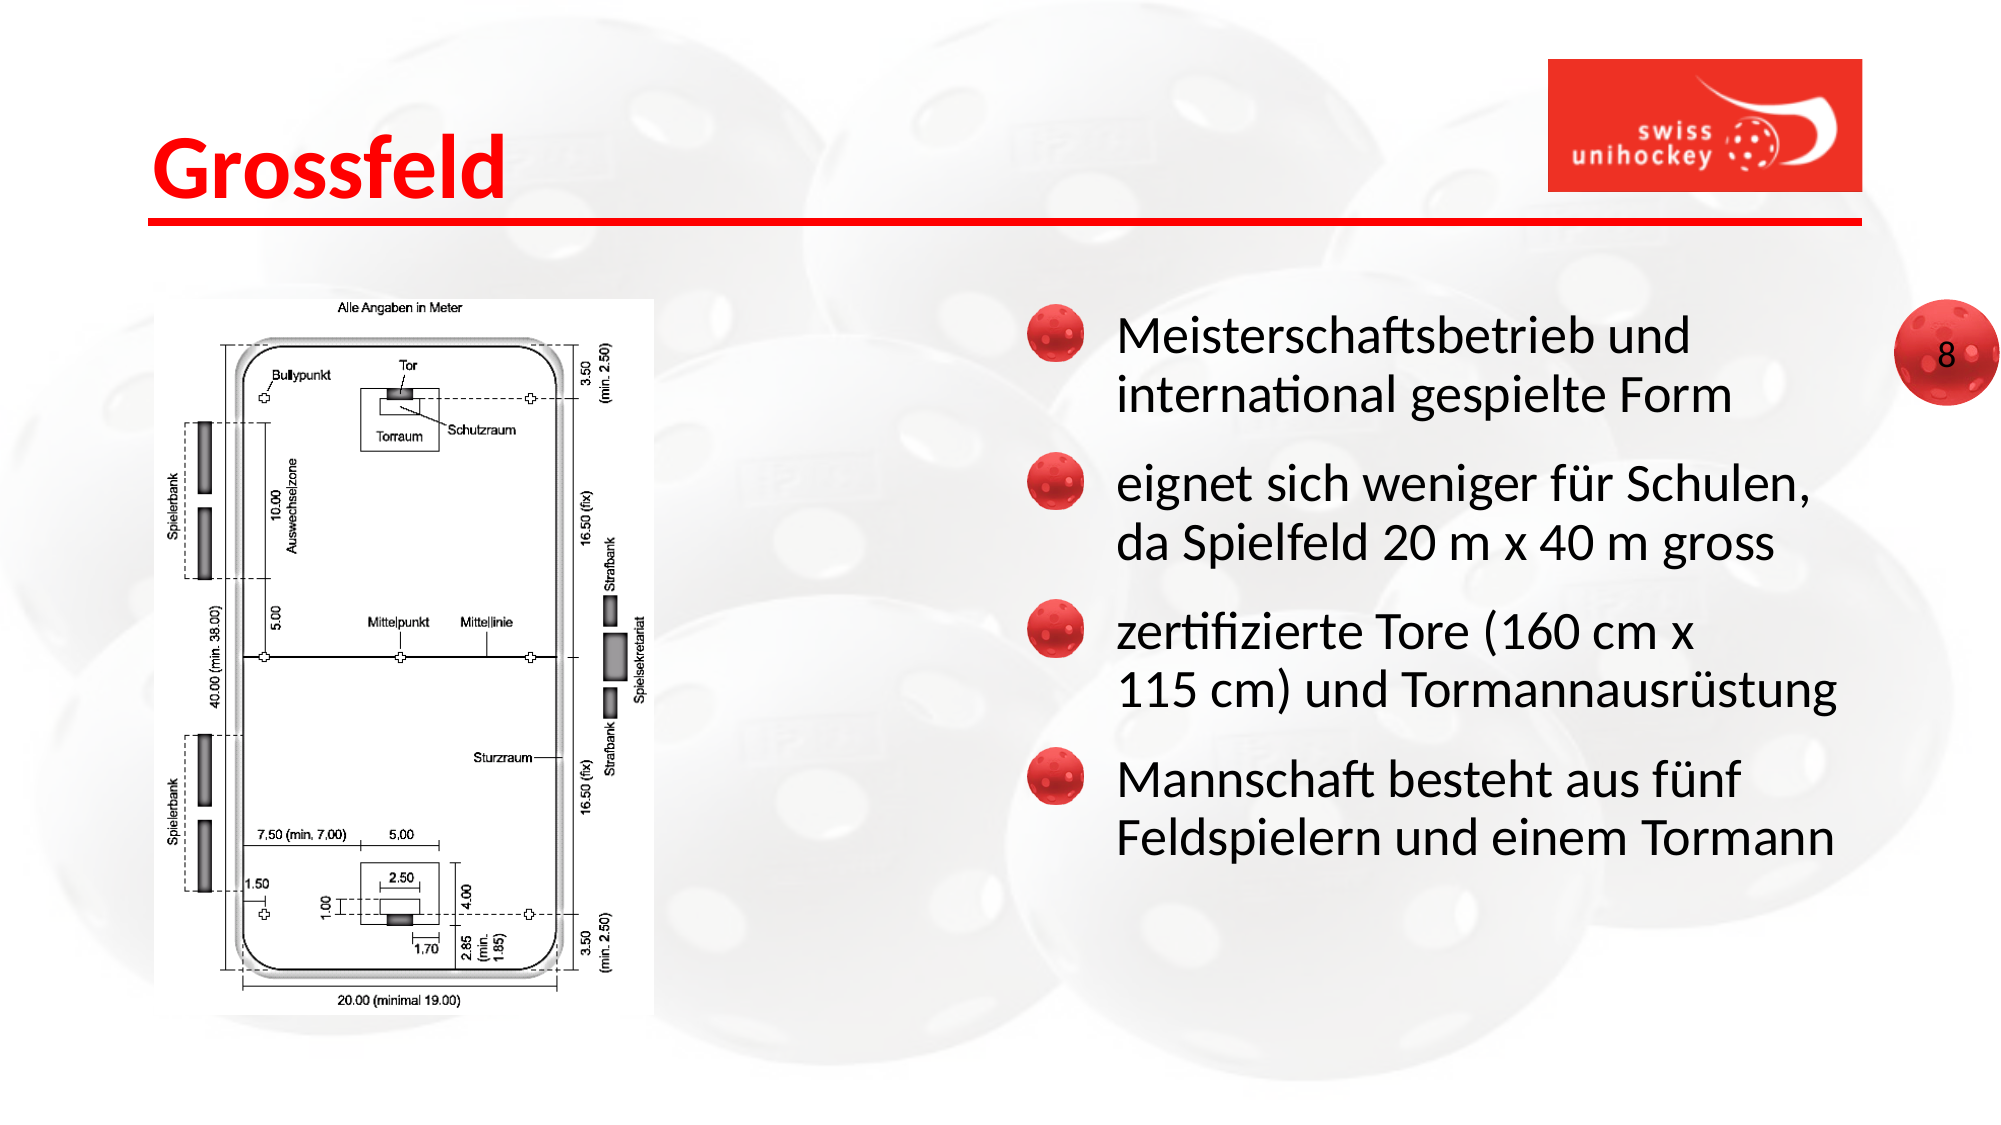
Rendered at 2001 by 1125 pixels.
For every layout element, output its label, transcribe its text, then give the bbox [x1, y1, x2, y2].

picture [154, 299, 654, 1015]
picture [1027, 747, 1084, 805]
picture [1027, 304, 1084, 362]
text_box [154, 299, 653, 1014]
picture [1027, 599, 1084, 658]
title Grossfeld [137, 59, 1863, 278]
slide_number 8 [1894, 299, 2000, 406]
list Meisterschaftsbetrieb und international gespielte Form eignet sich weniger für Schulen, da Spielfeld 20 m x 40 m gross zertifizierte Tore (160 cm x 115 cm) und Tormannausrüstung Mannschaft besteht aus fünf Feldspielern und einem Tormann [1012, 299, 1863, 1014]
picture [1027, 452, 1084, 510]
